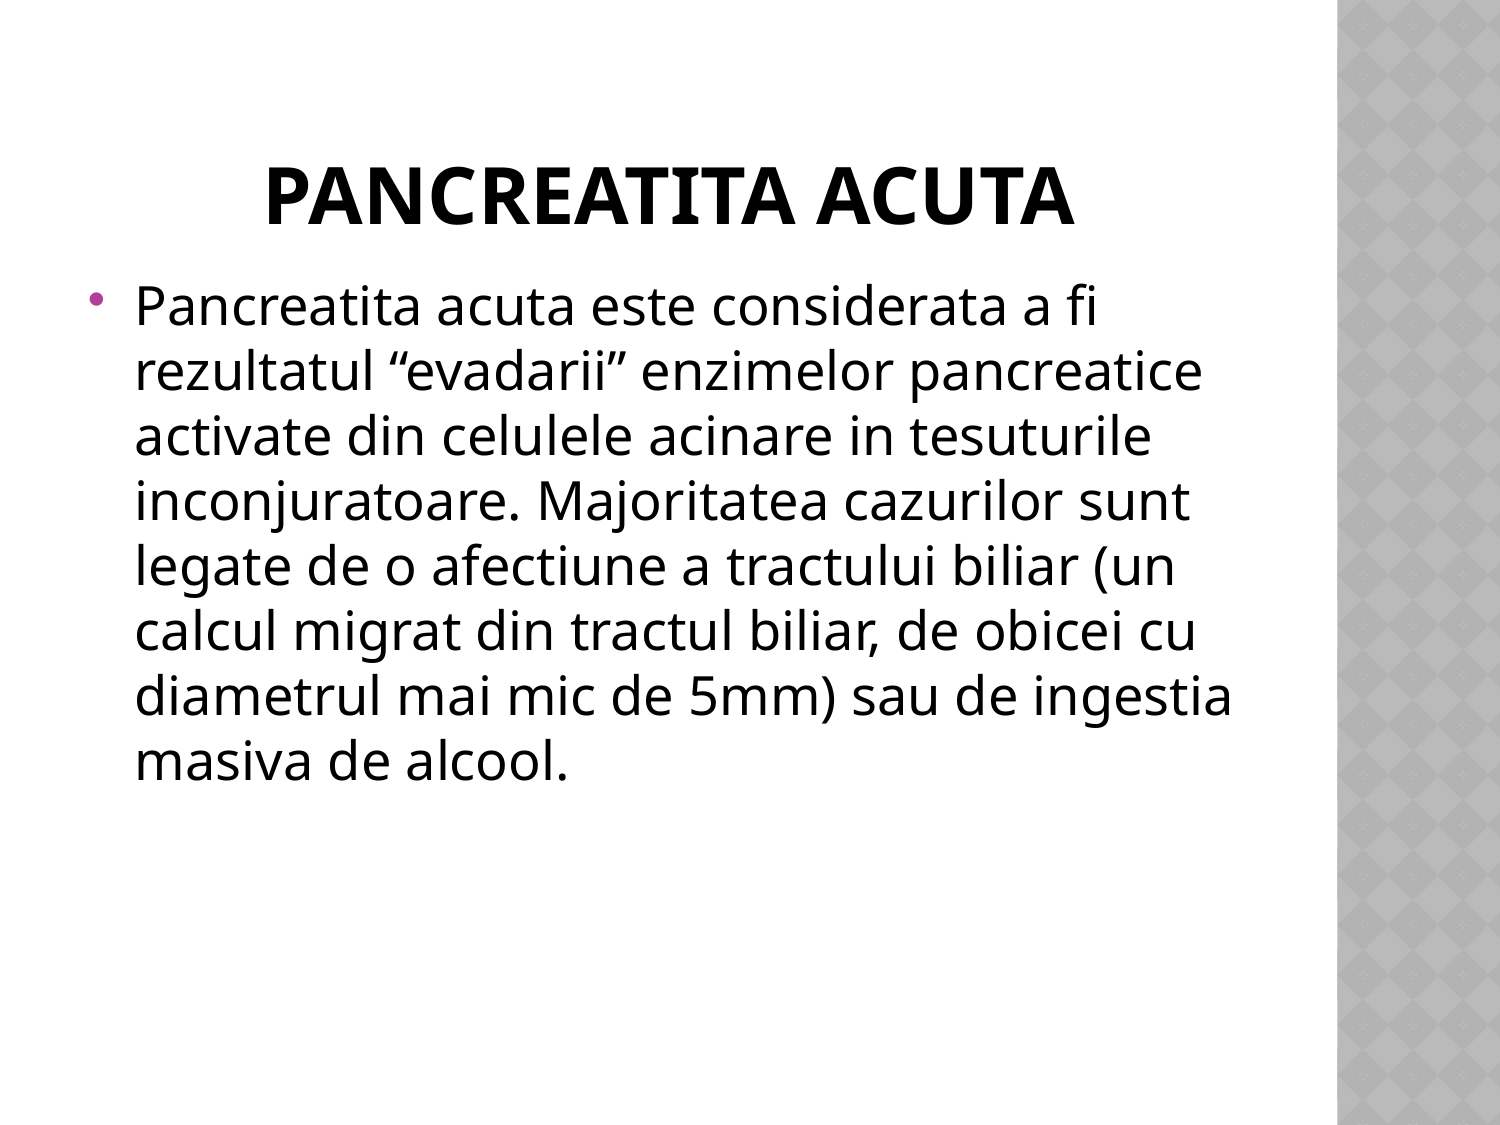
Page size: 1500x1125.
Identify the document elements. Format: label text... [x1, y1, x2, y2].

title Pancreatita acuta [75, 52, 1263, 240]
list Pancreatita acuta este considerata a fi rezultatul “evadarii” enzimelor pancreatice activate din celulele acinare in tesuturile inconjuratoare. Majoritatea cazurilor sunt legate de o afectiune a tractului biliar (un calcul migrat din tractul biliar, de obicei cu diametrul mai mic de 5mm) sau de ingestia masiva de alcool. [75, 264, 1263, 1059]
